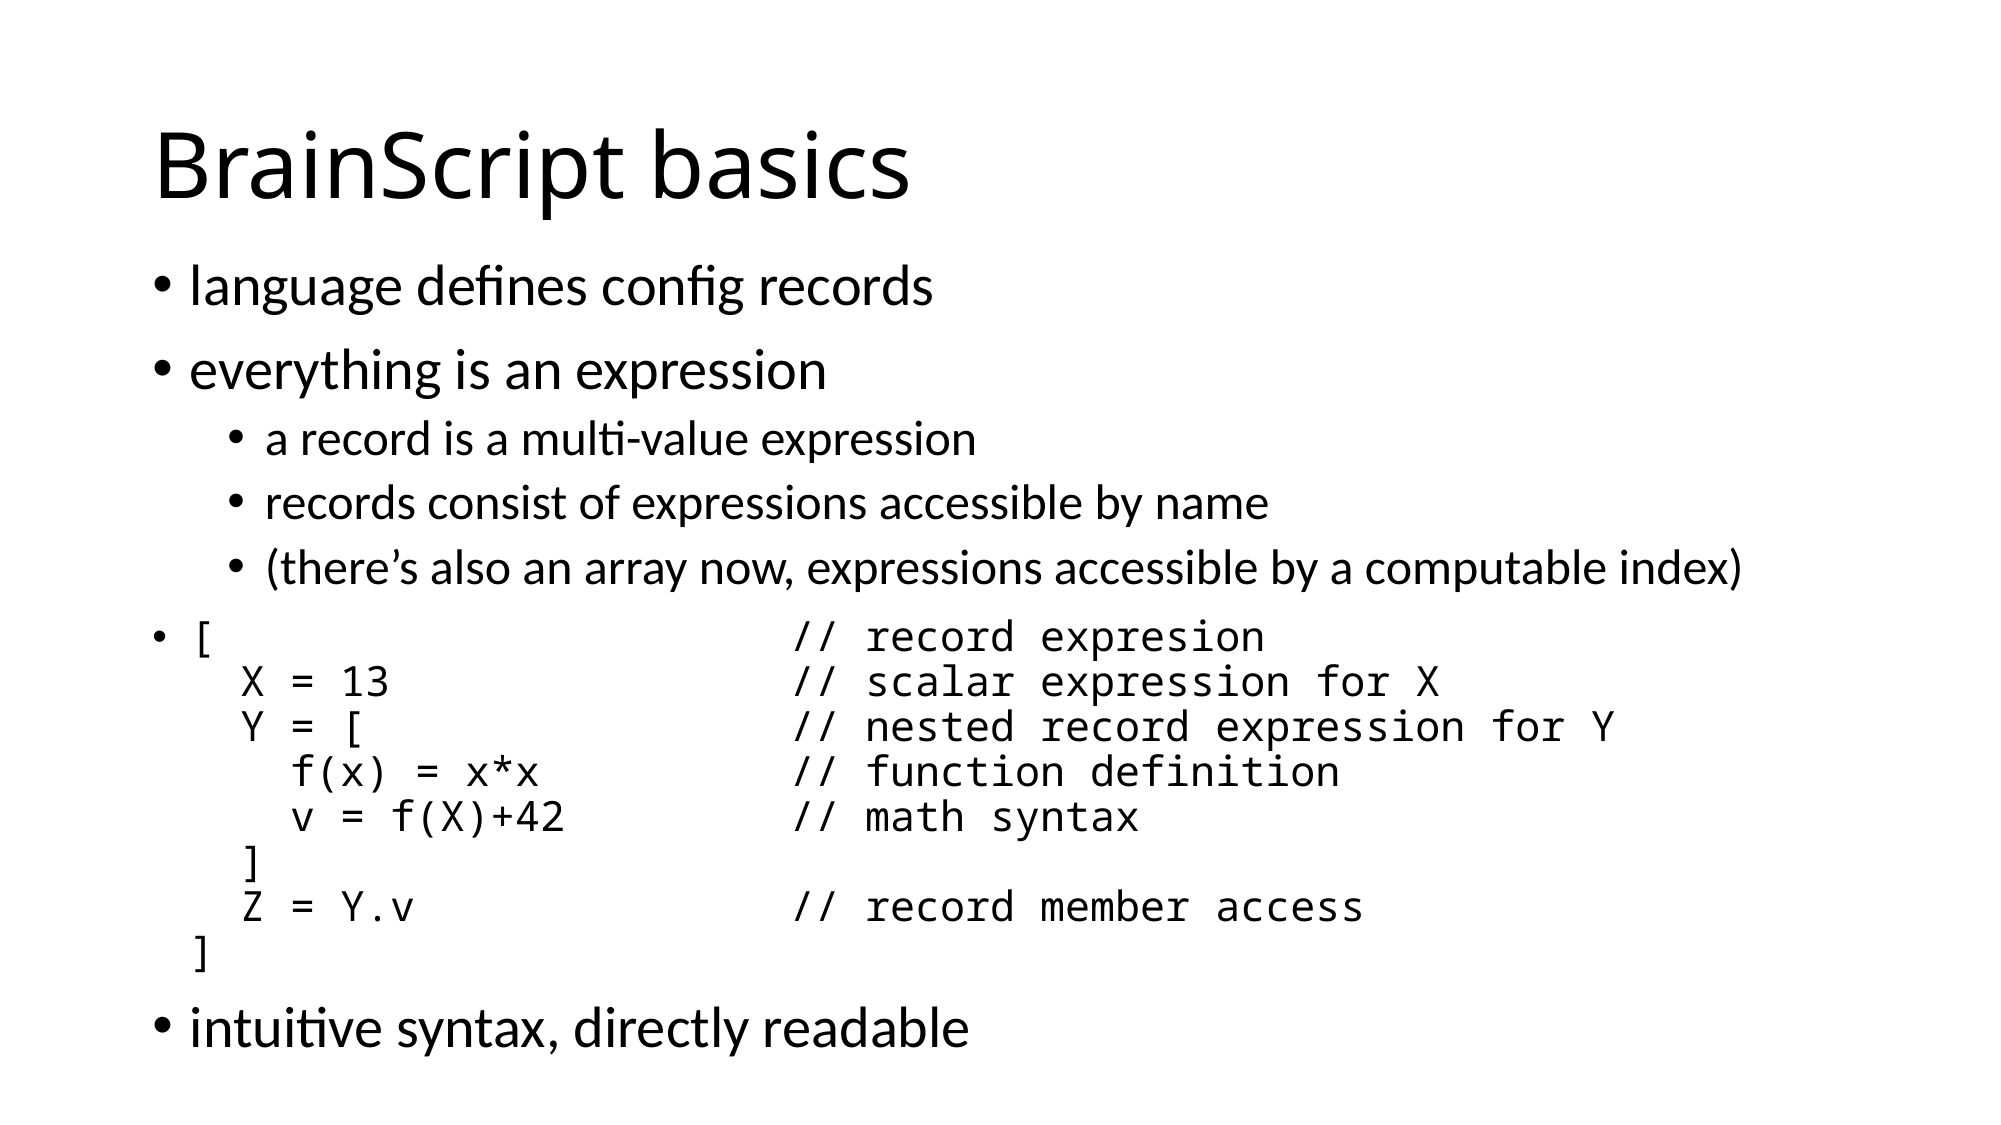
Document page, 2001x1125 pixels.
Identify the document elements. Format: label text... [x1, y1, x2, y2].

list language defines config records everything is an expression a record is a multi-value expression records consist of expressions accessible by name (there’s also an array now, expressions accessible by a computable index) [ // record expresion X = 13 // scalar expression for X Y = [ // nested record expression for Y f(x) = x*x // function definition v = f(X)+42 // math syntax ] Z = Y.v // record member access ] intuitive syntax, directly readable [137, 247, 1863, 962]
title BrainScript basics [137, 59, 1863, 247]
